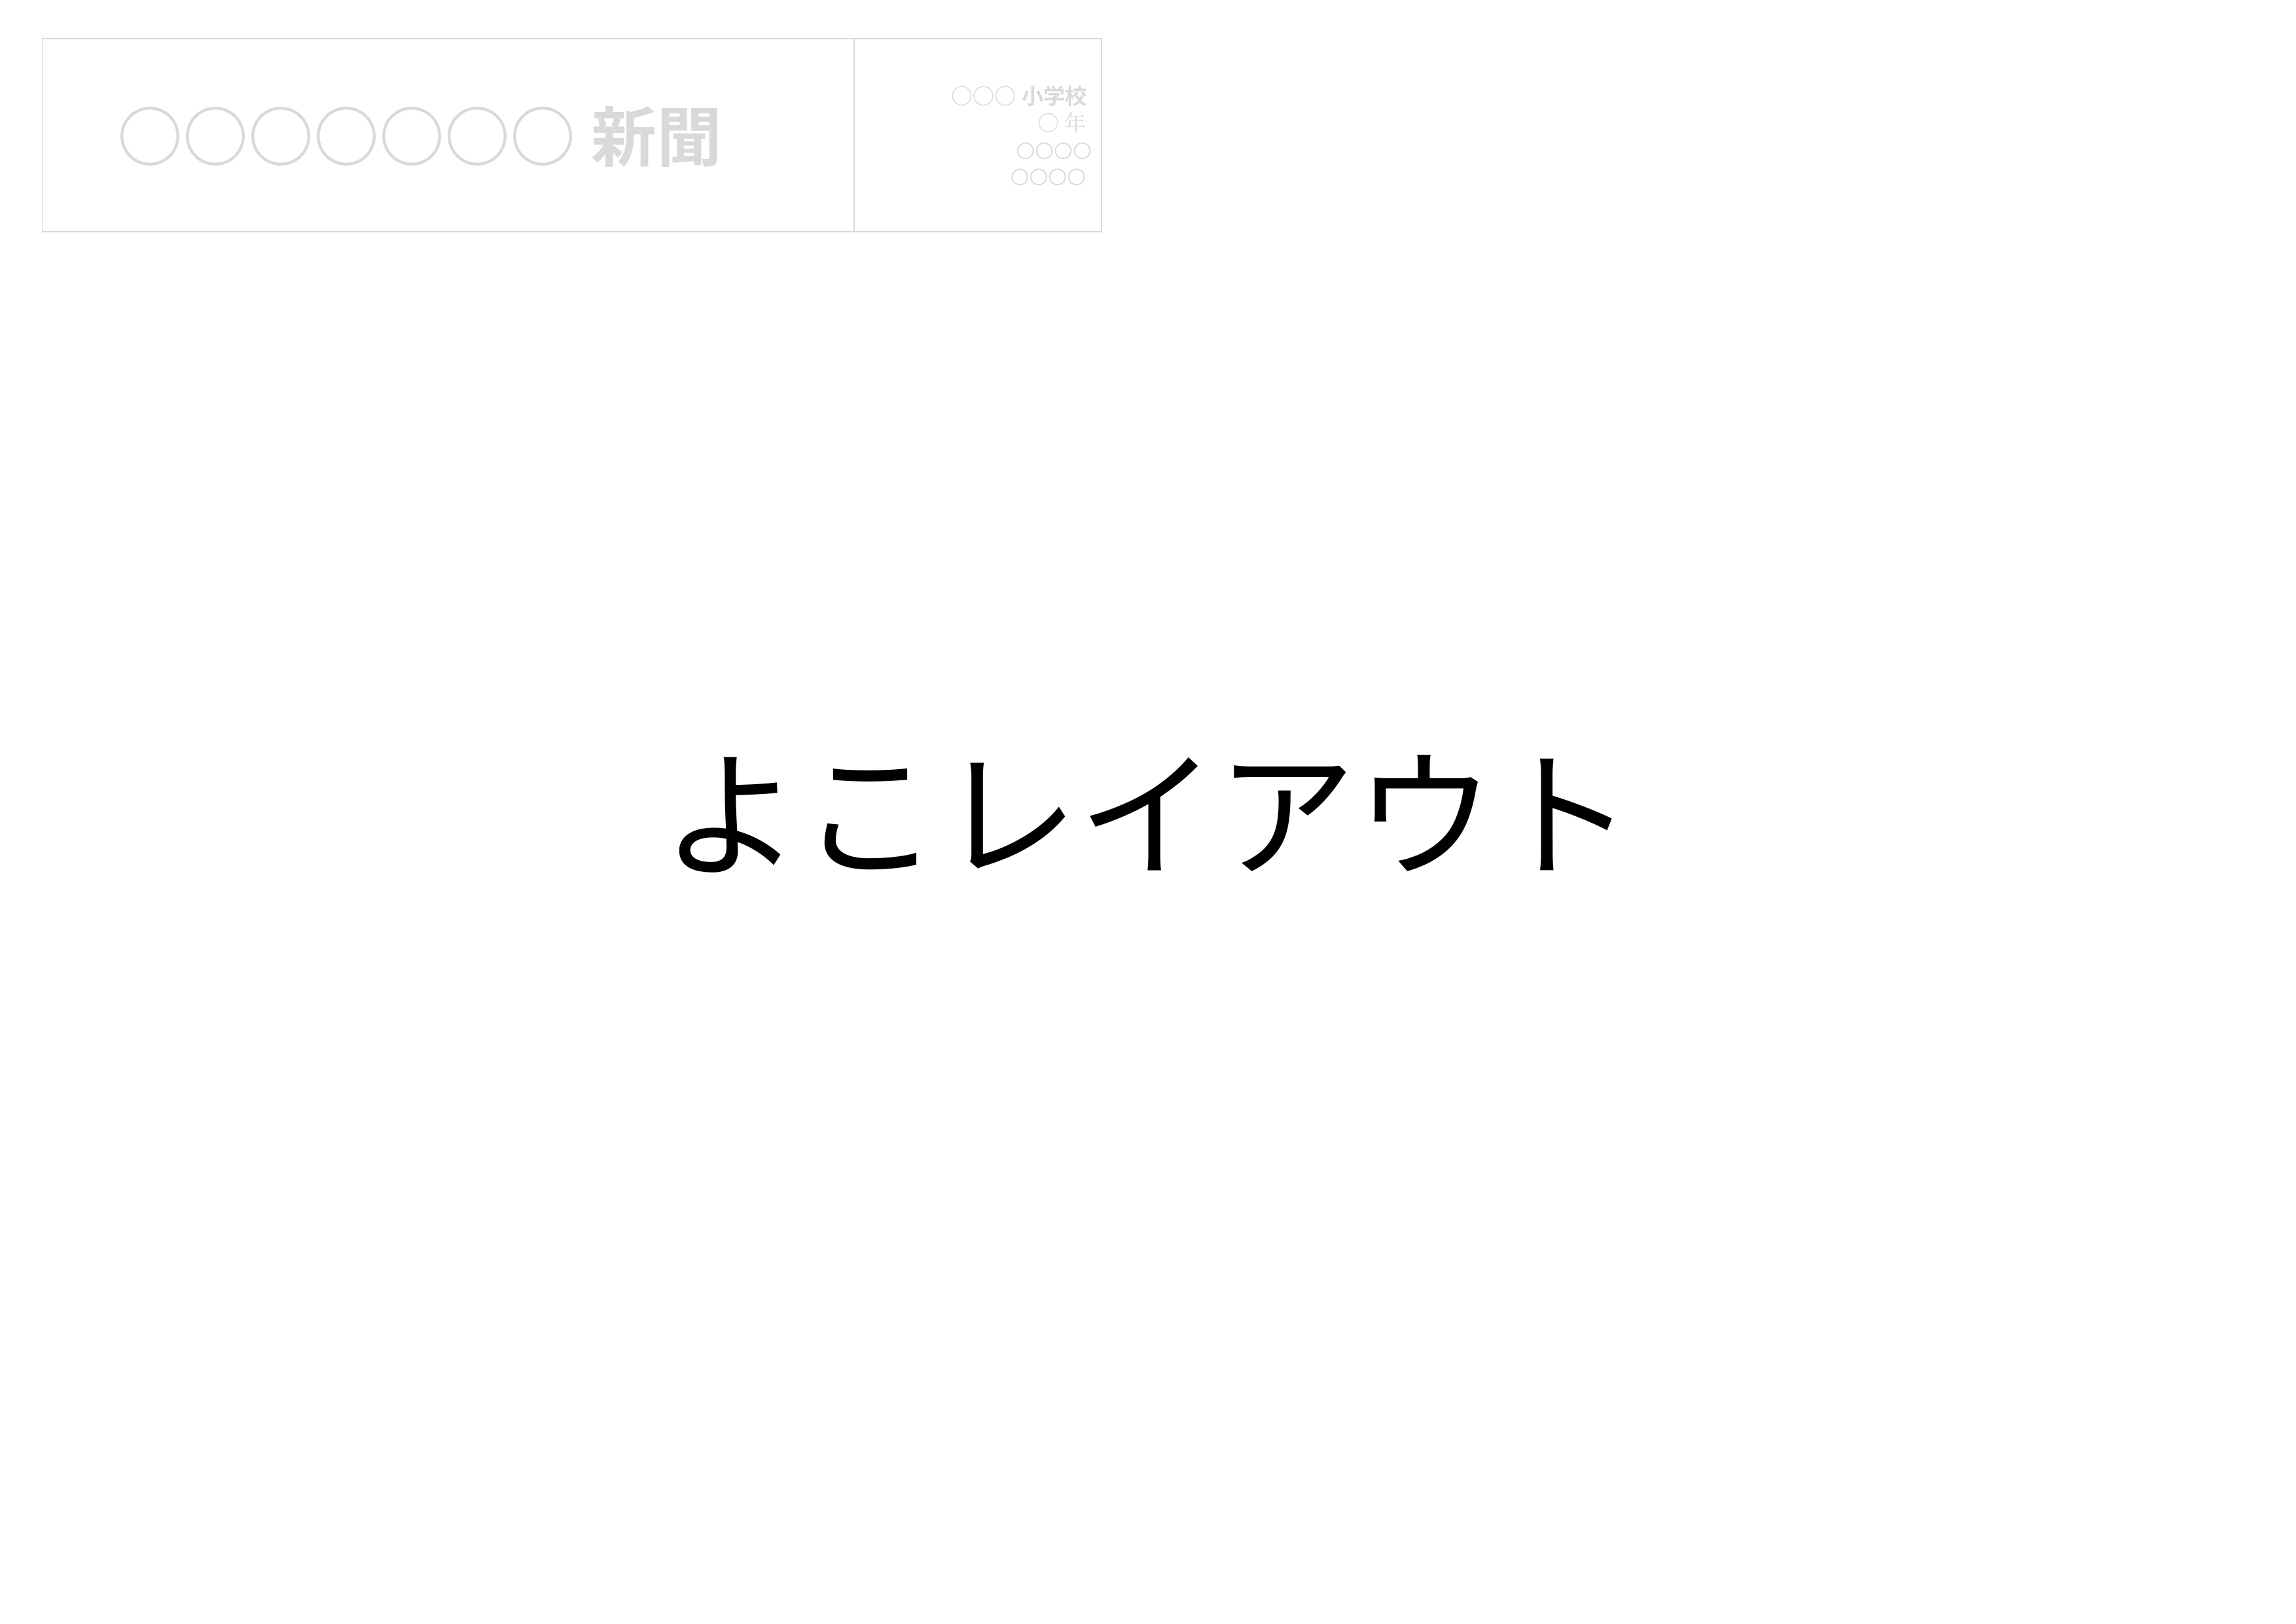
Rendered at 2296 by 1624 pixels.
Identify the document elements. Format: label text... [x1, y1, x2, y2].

text_box ○○○○○○○新聞 [42, 38, 854, 232]
text_box ○○○小学校 ○年 ○○○○ ○○○○ [854, 38, 1102, 232]
text_box よこレイアウト [652, 722, 1644, 899]
